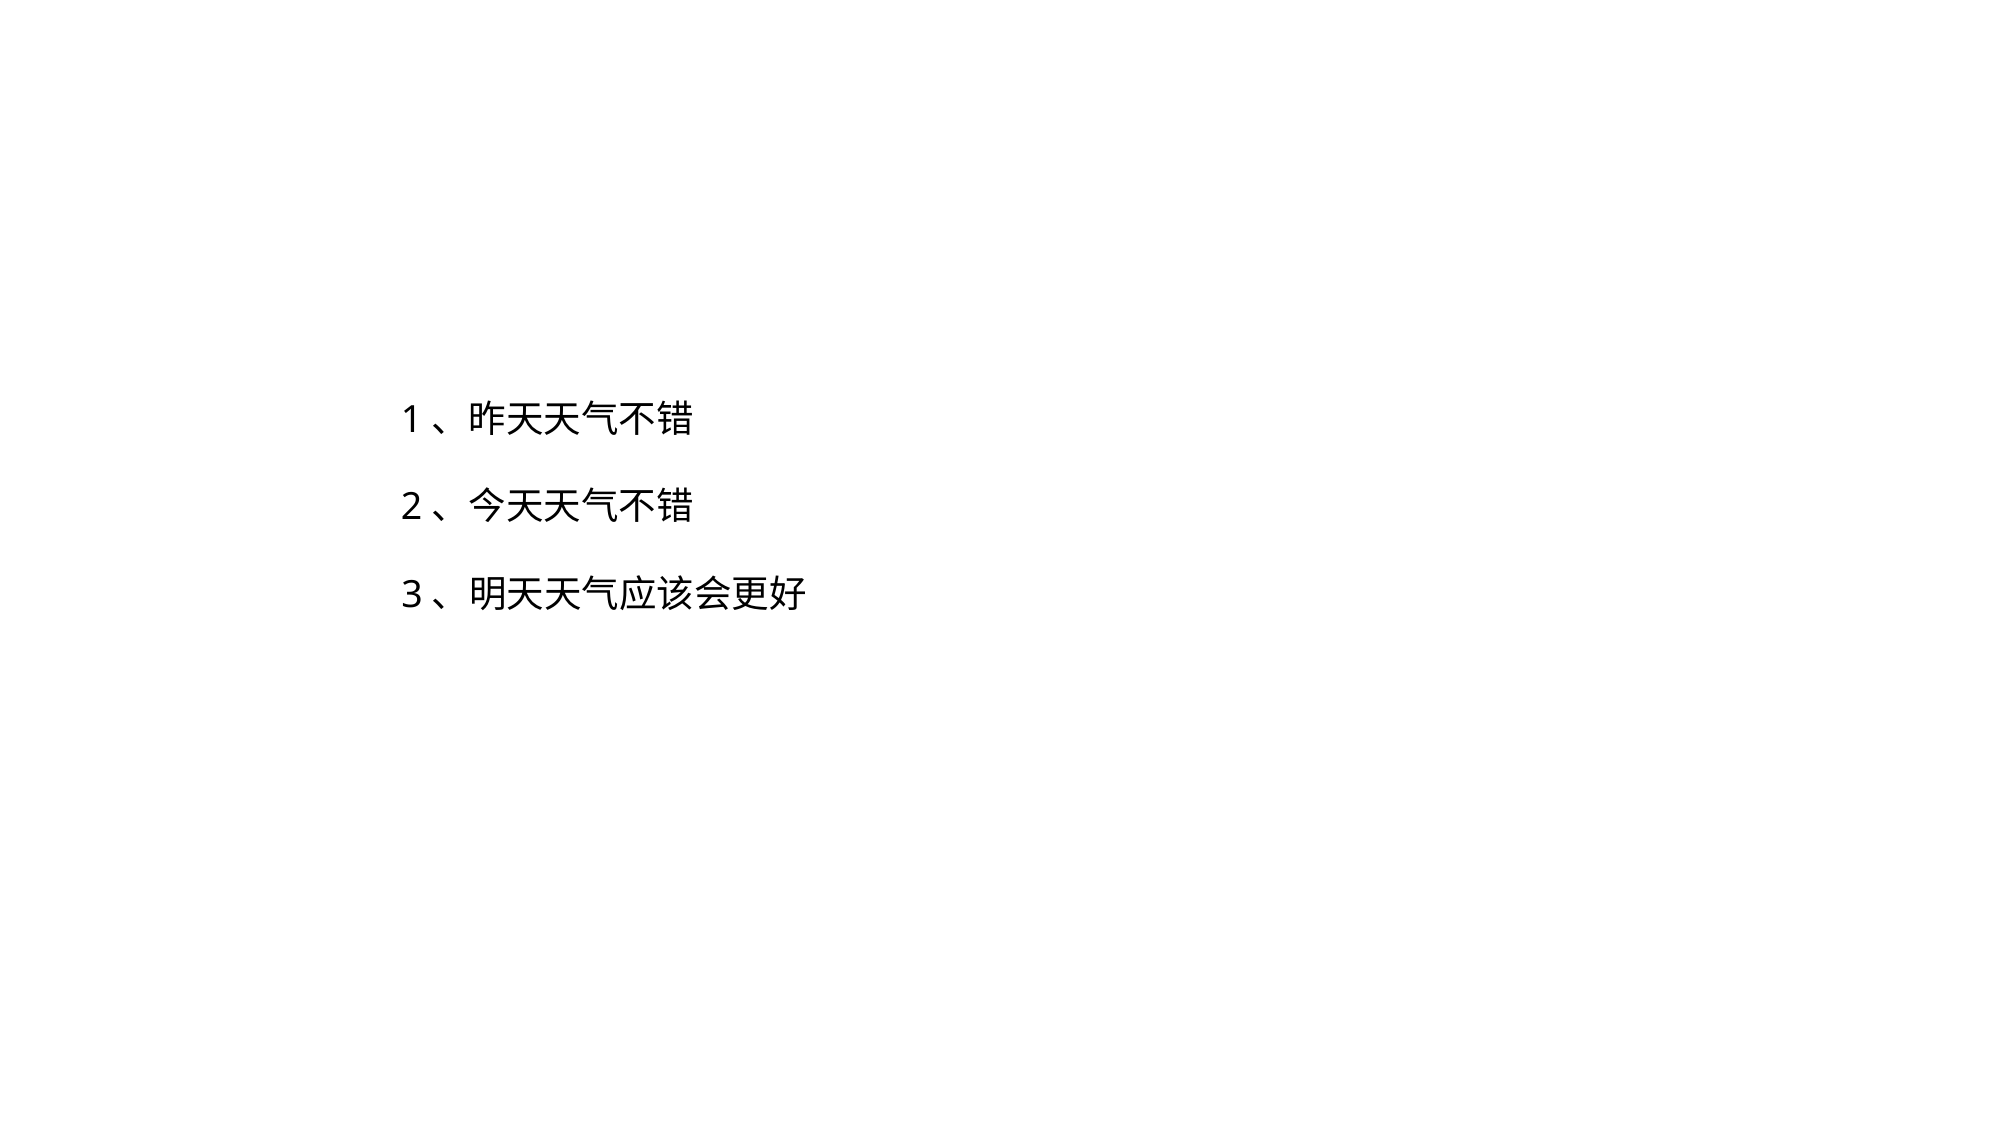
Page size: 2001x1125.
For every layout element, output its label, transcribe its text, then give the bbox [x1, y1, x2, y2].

text_box 1、昨天天气不错 [386, 387, 709, 448]
text_box 2、今天天气不错 [386, 475, 709, 535]
text_box 3、明天天气应该会更好 [386, 562, 822, 623]
